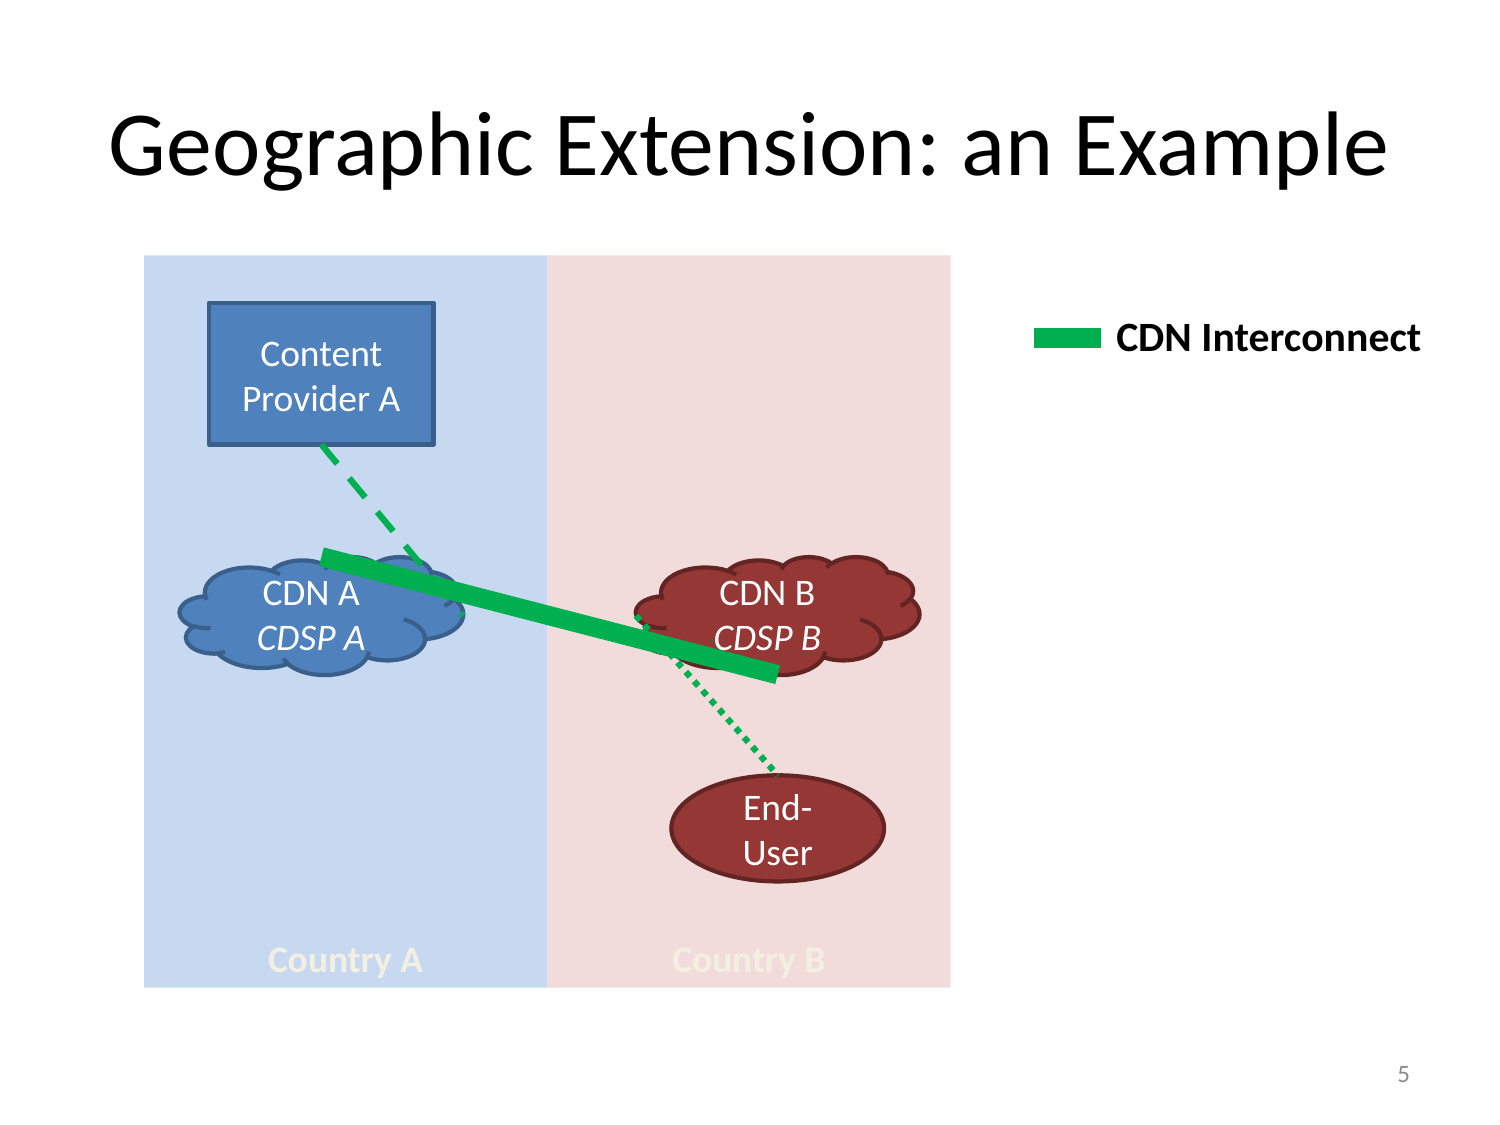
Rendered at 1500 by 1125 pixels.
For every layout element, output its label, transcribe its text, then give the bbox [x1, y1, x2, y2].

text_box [144, 255, 951, 988]
list CDN Interconnect [1101, 302, 1500, 422]
slide_number 5 [1074, 1042, 1425, 1103]
title Geographic Extension: an Example [74, 44, 1426, 233]
